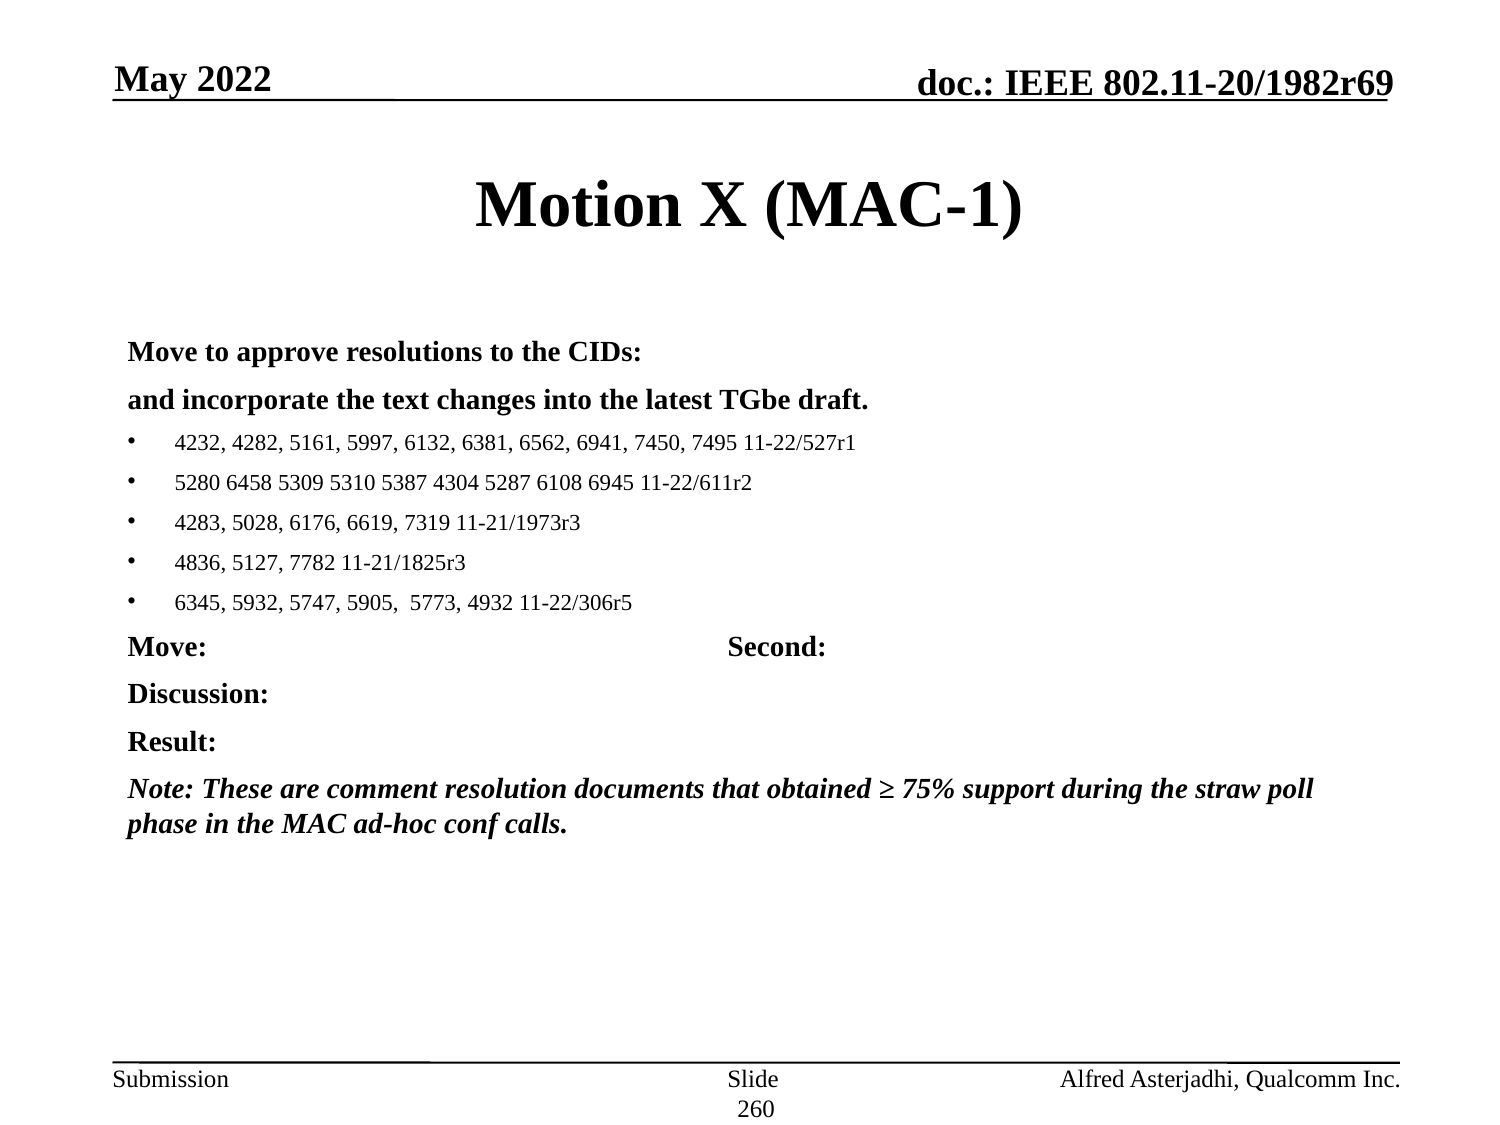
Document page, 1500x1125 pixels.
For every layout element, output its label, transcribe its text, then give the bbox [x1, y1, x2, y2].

list Move to approve resolutions to the CIDs: and incorporate the text changes into the latest TGbe draft. 4232, 4282, 5161, 5997, 6132, 6381, 6562, 6941, 7450, 7495 11-22/527r1 5280 6458 5309 5310 5387 4304 5287 6108 6945 11-22/611r2 4283, 5028, 6176, 6619, 7319 11-21/1973r3 4836, 5127, 7782 11-21/1825r3 6345, 5932, 5747, 5905, 5773, 4932 11-22/306r5 Move: Second: Discussion: Result: Note: These are comment resolution documents that obtained ≥ 75% support during the straw poll phase in the MAC ad-hoc conf calls. [112, 324, 1388, 1063]
title Motion X (MAC-1) [112, 112, 1388, 288]
footer Alfred Asterjadhi, Qualcomm Inc. [878, 1061, 1402, 1093]
slide_number Slide 260 [712, 1061, 800, 1123]
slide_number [114, 54, 423, 100]
